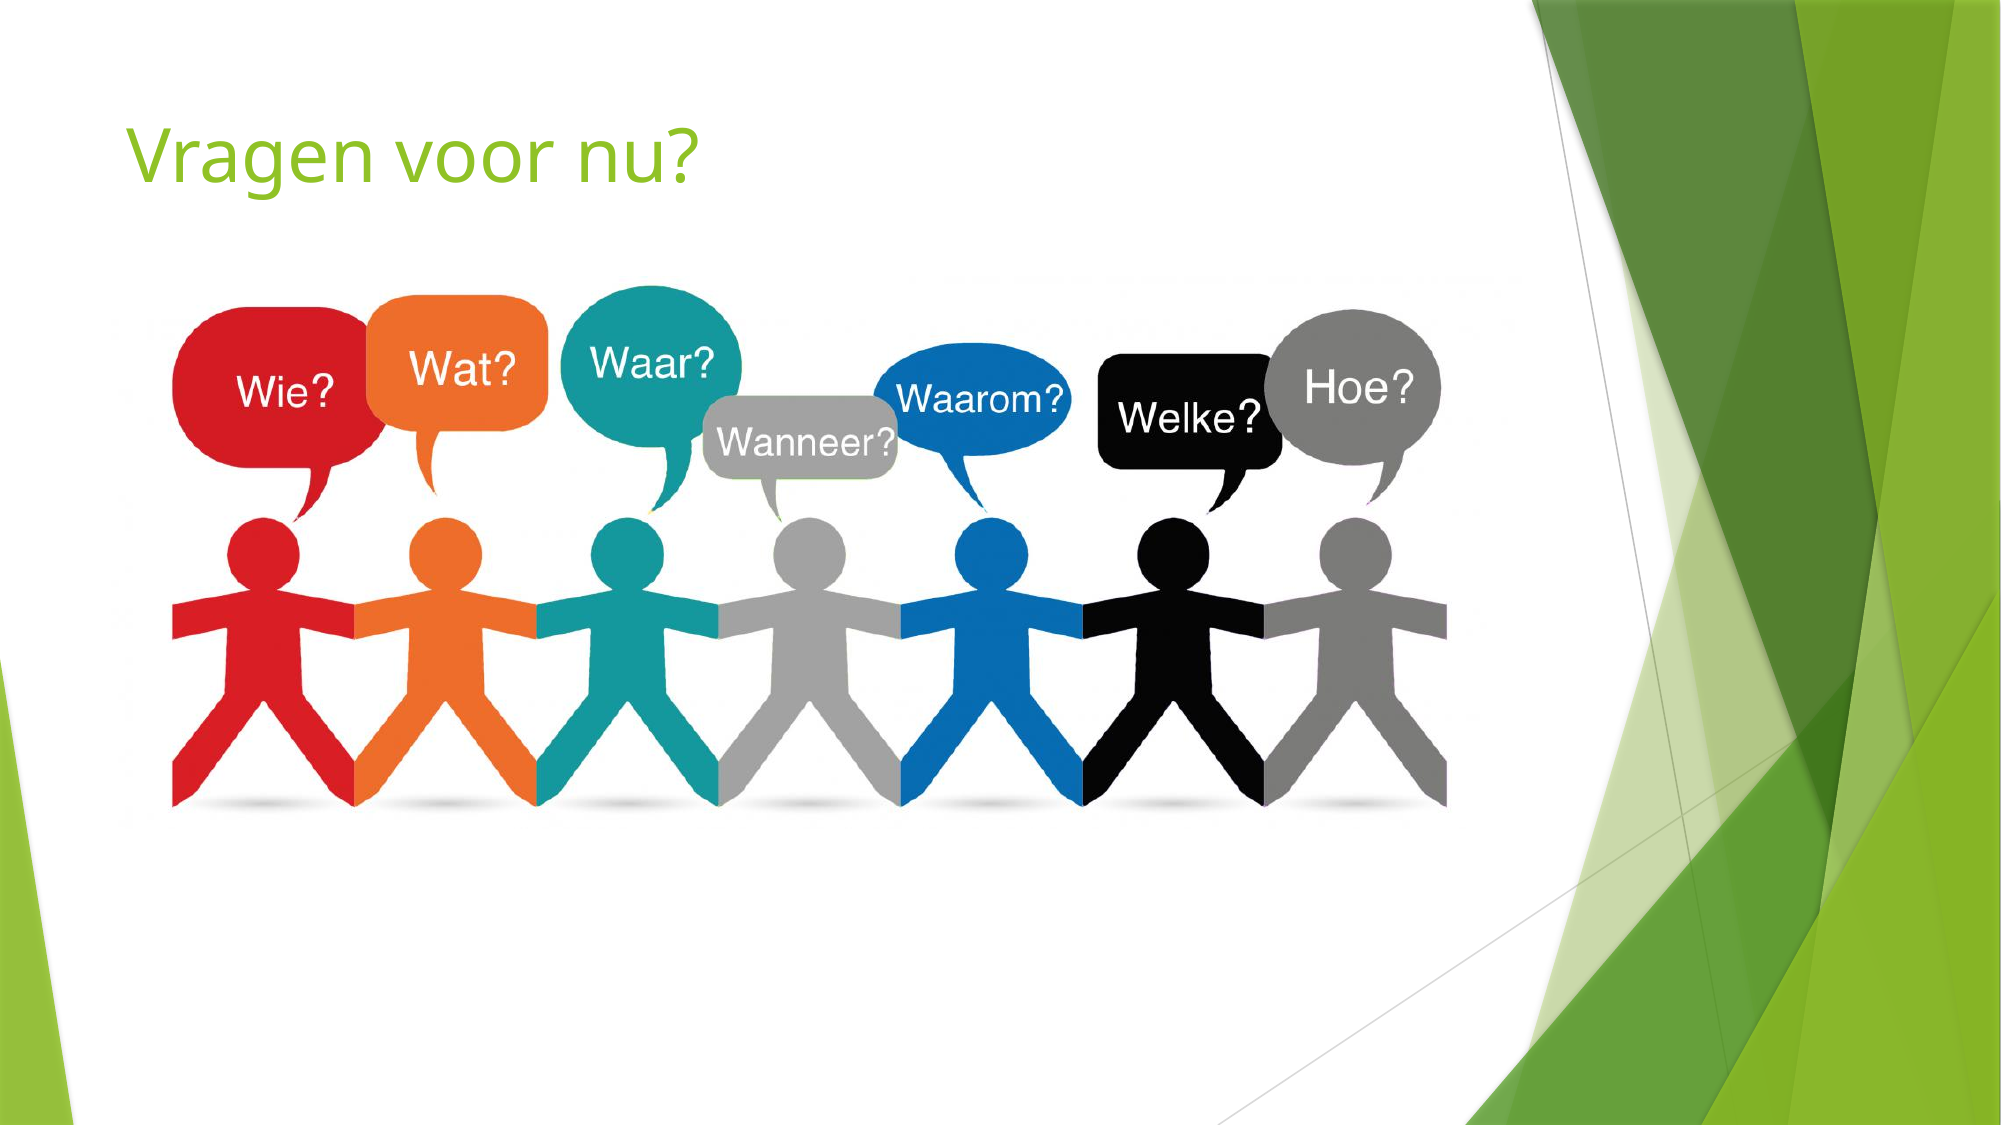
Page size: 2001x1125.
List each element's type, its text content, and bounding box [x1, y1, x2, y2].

title Vragen voor nu? [111, 99, 1522, 275]
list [110, 275, 1522, 830]
